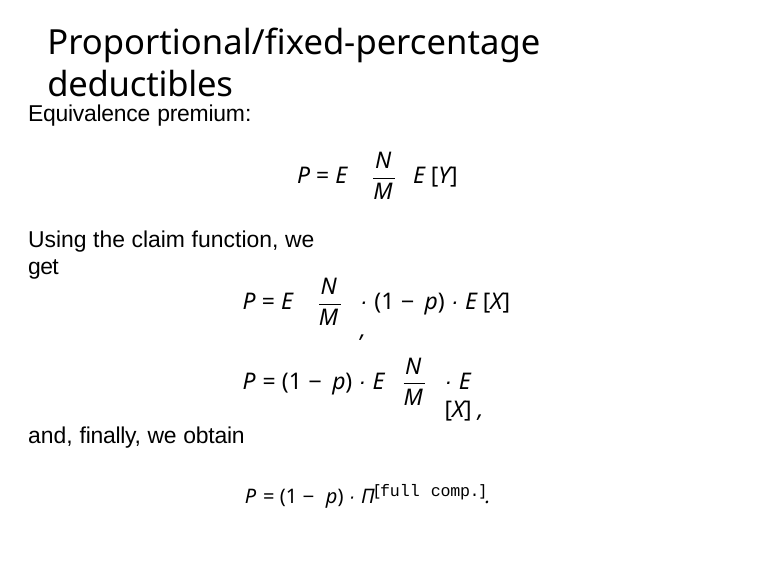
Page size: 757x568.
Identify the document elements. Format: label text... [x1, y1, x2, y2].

text_box [387, 332, 442, 385]
text_box [356, 127, 412, 180]
text_box and, finally, we obtain P = (1 − p) · Π[full comp.]. [24, 404, 520, 508]
text_box [302, 253, 357, 306]
text_box E [Y] [411, 159, 461, 189]
text_box · (1 − p) · E [X] , [357, 285, 516, 342]
title Proportional/fixed-percentage deductibles [45, 11, 698, 109]
text_box M [401, 385, 428, 404]
text_box M [371, 180, 397, 205]
text_box Equivalence premium: [26, 96, 255, 126]
text_box M [316, 306, 343, 331]
text_box Using the claim function, we get [26, 222, 351, 280]
text_box P = E [240, 285, 303, 315]
text_box P = (1 − p) · E [240, 364, 388, 395]
text_box · E [X] , [442, 364, 516, 404]
text_box P = E [295, 159, 358, 189]
